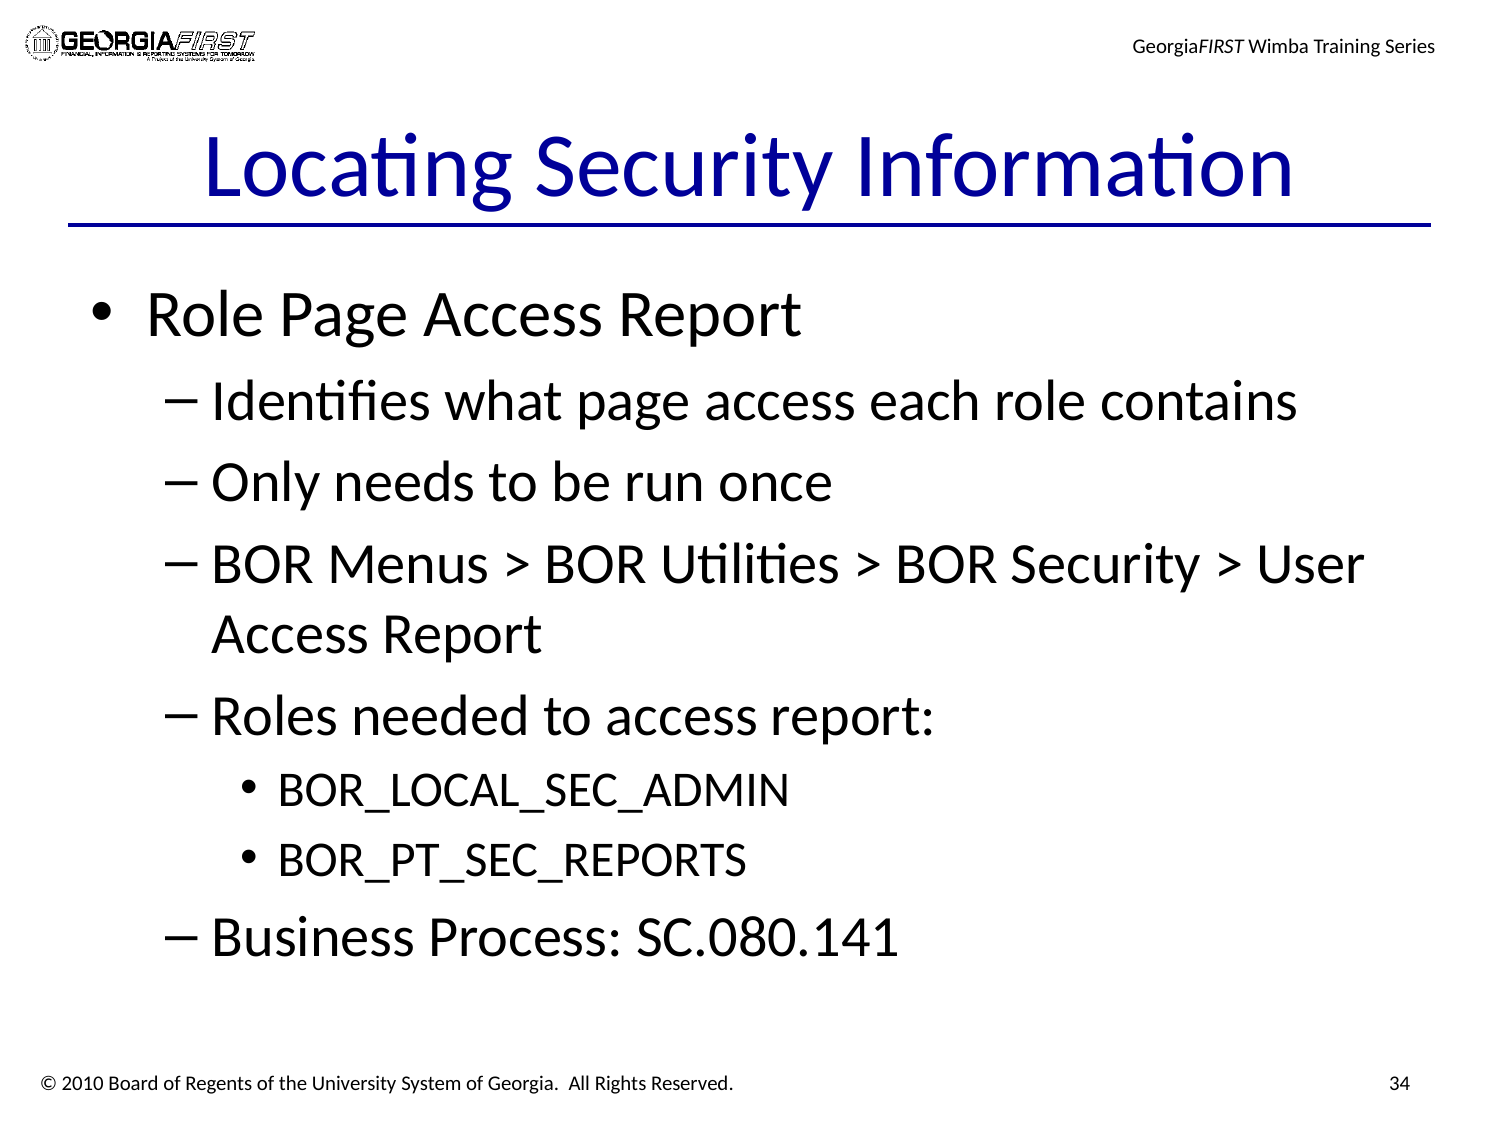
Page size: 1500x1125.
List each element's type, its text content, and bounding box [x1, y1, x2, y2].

title Locating Security Information [75, 87, 1425, 233]
picture [24, 24, 255, 63]
list Role Page Access Report Identifies what page access each role contains Only needs to be run once BOR Menus > BOR Utilities > BOR Security > User Access Report Roles needed to access report: BOR_LOCAL_SEC_ADMIN BOR_PT_SEC_REPORTS Business Process: SC.080.141 [75, 262, 1425, 1005]
